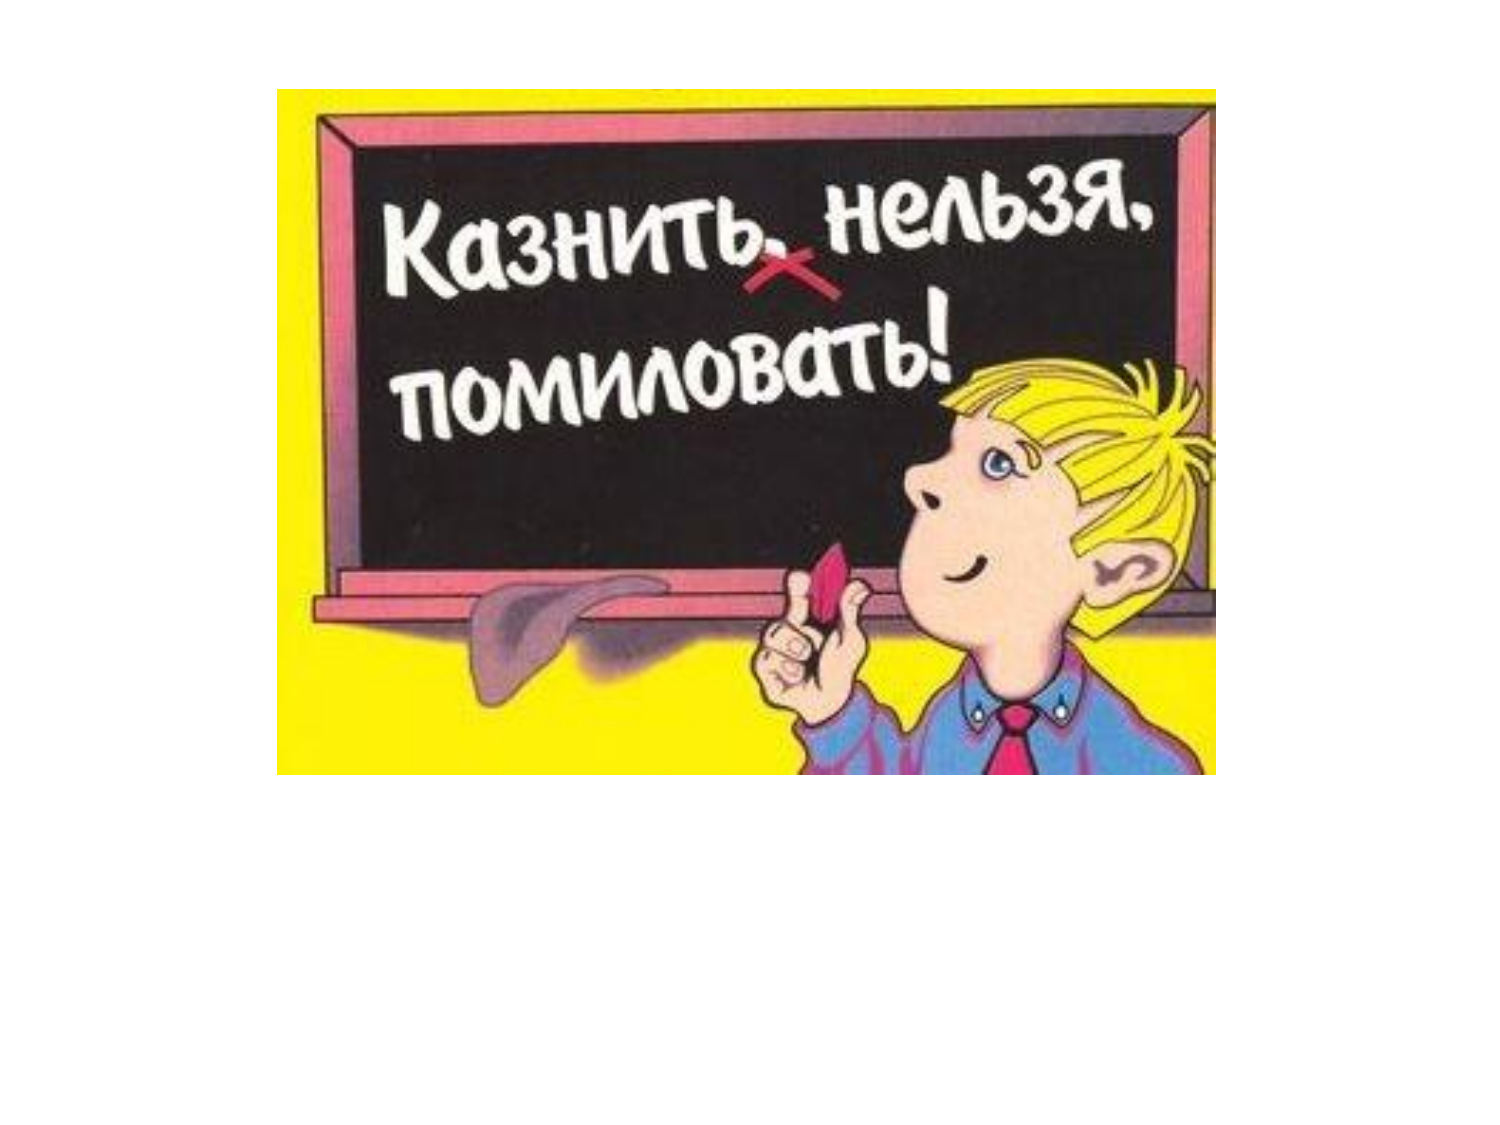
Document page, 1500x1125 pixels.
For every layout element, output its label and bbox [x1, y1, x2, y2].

picture [277, 89, 1216, 776]
